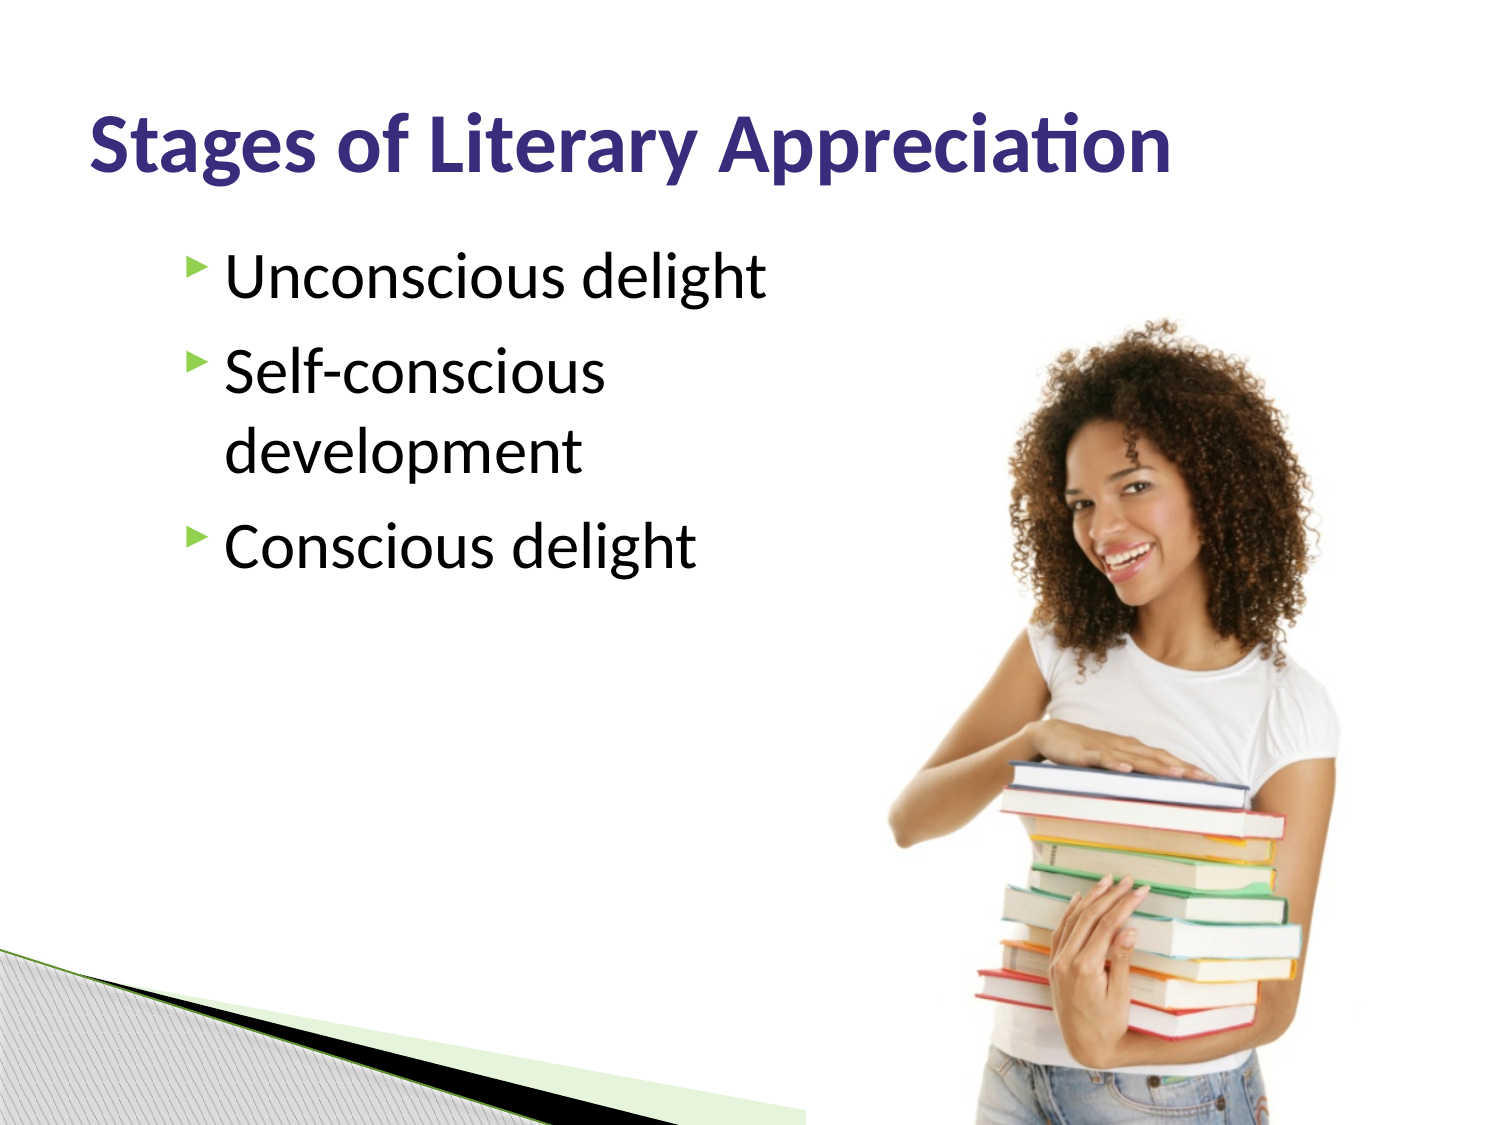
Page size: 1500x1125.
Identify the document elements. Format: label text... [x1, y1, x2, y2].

list Unconscious delight Self-conscious development Conscious delight [150, 233, 950, 968]
title Stages of Literary Appreciation [75, 45, 1425, 233]
picture [805, 312, 1495, 1125]
